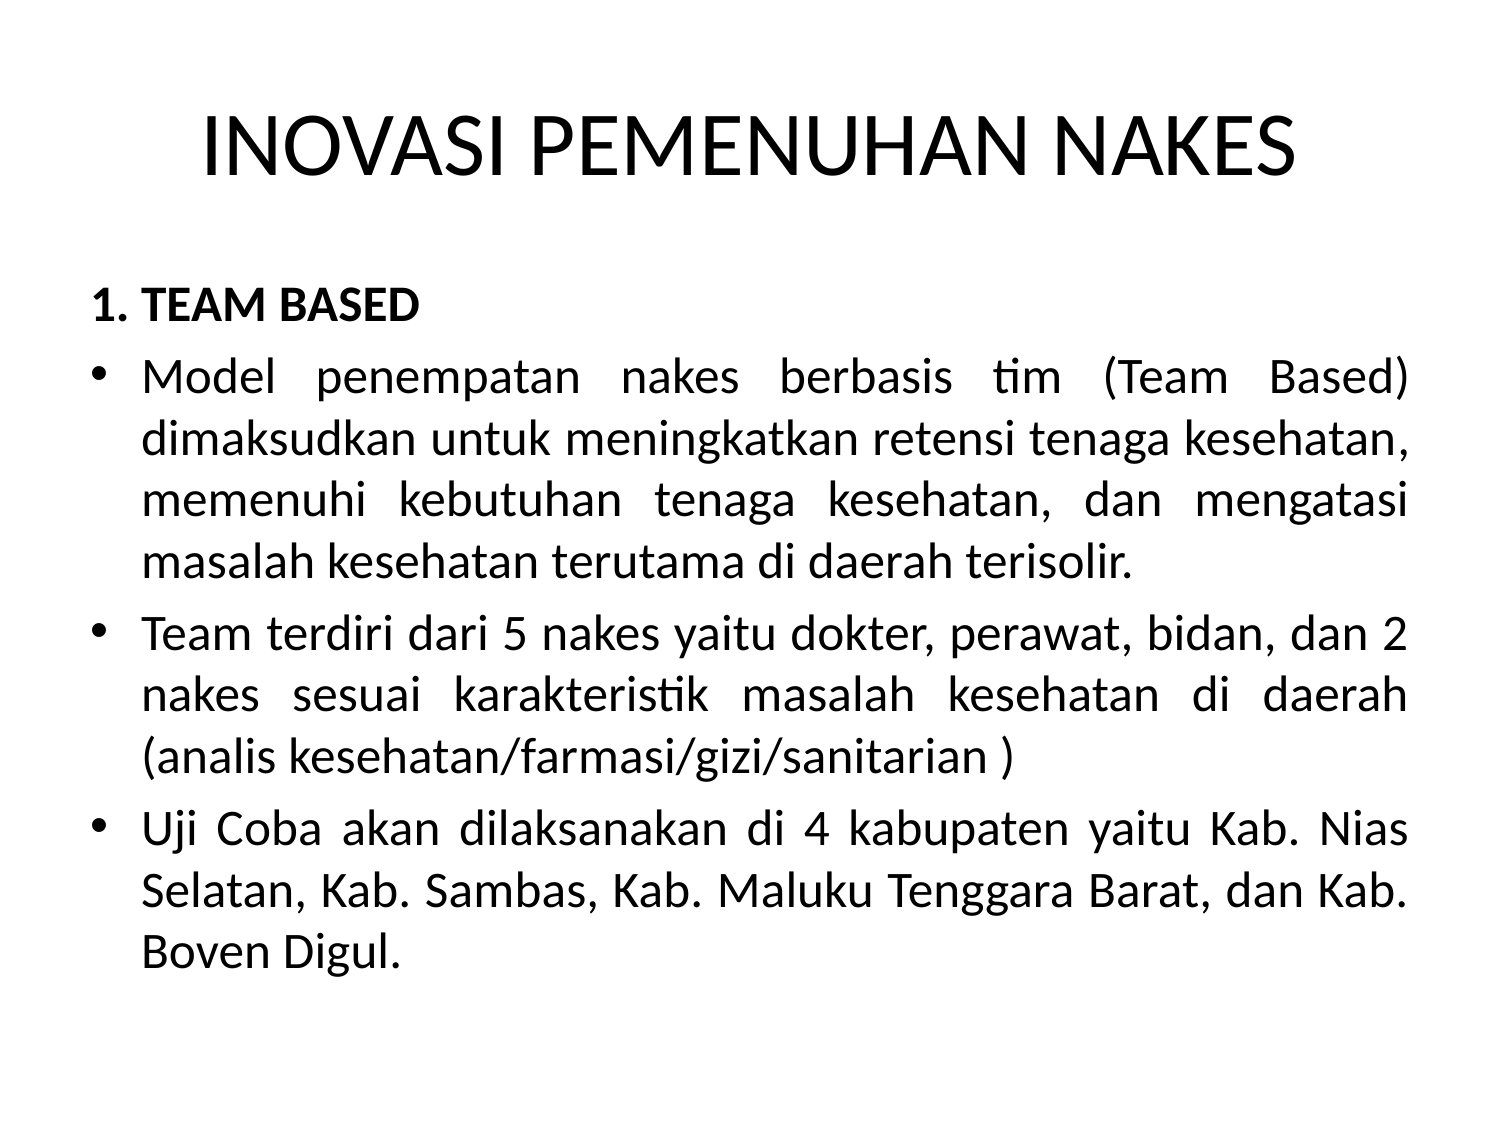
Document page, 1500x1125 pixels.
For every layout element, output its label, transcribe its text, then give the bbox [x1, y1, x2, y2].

title INOVASI PEMENUHAN NAKES [75, 45, 1425, 233]
list 1. TEAM BASED Model penempatan nakes berbasis tim (Team Based) dimaksudkan untuk meningkatkan retensi tenaga kesehatan, memenuhi kebutuhan tenaga kesehatan, dan mengatasi masalah kesehatan terutama di daerah terisolir. Team terdiri dari 5 nakes yaitu dokter, perawat, bidan, dan 2 nakes sesuai karakteristik masalah kesehatan di daerah (analis kesehatan/farmasi/gizi/sanitarian ) Uji Coba akan dilaksanakan di 4 kabupaten yaitu Kab. Nias Selatan, Kab. Sambas, Kab. Maluku Tenggara Barat, dan Kab. Boven Digul. [75, 262, 1425, 1005]
